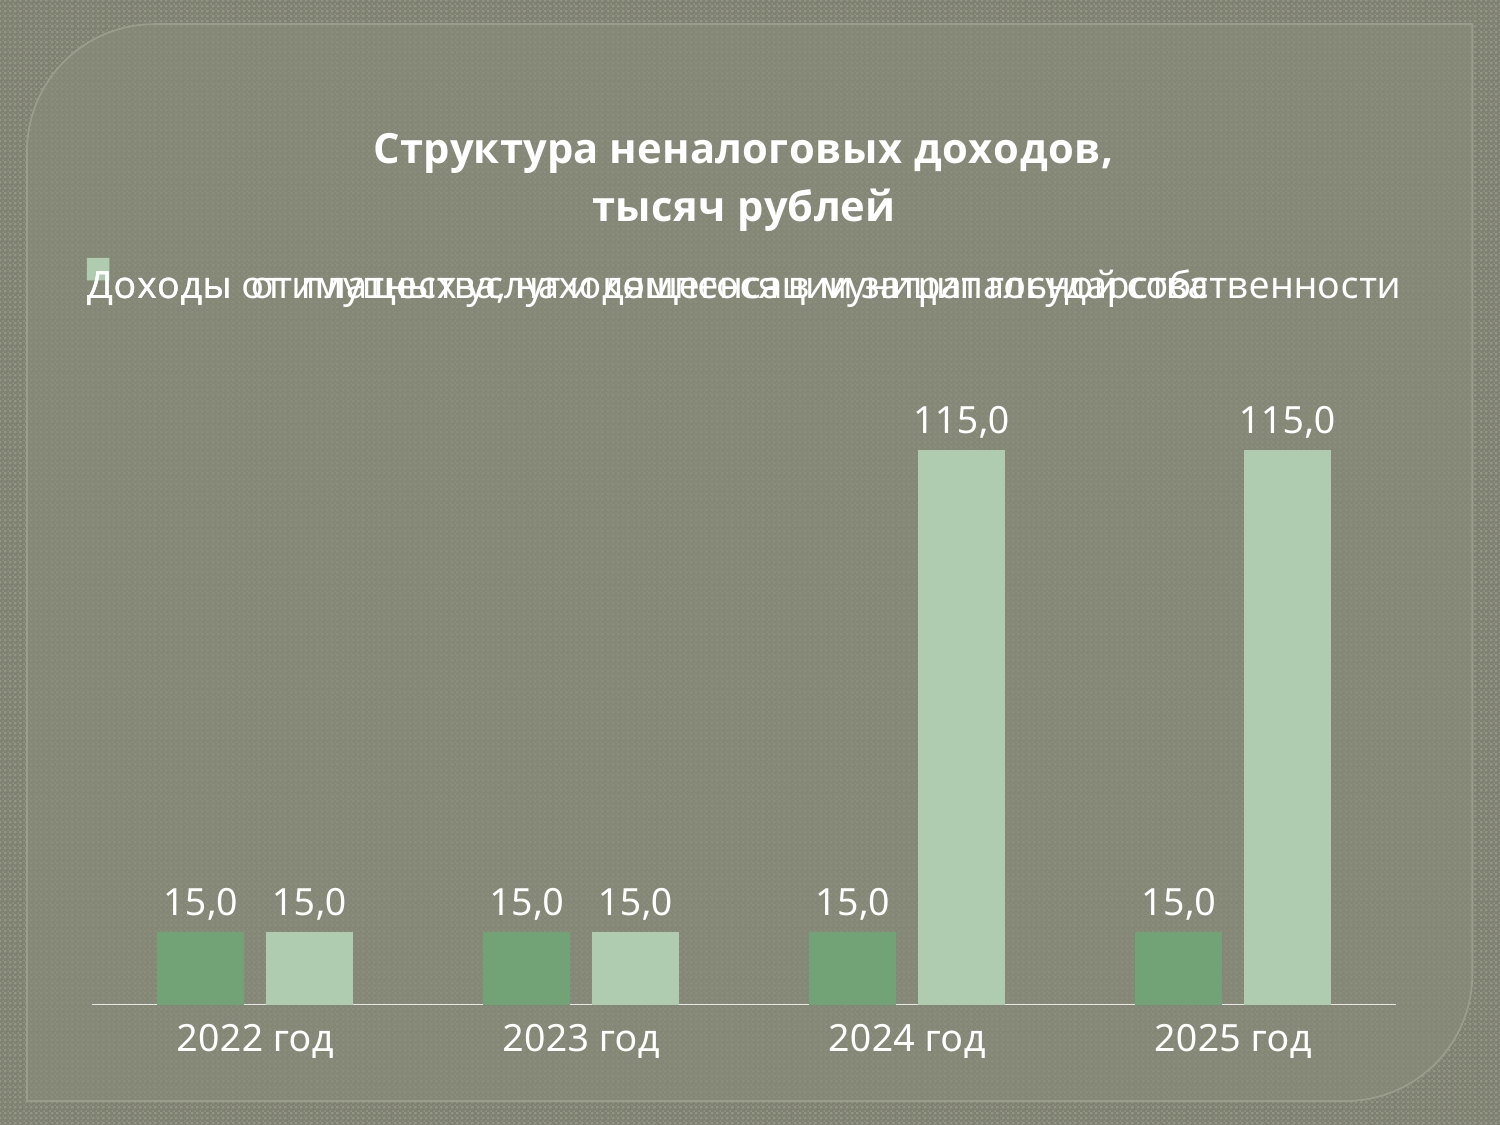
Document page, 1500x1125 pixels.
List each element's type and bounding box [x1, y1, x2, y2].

chart [64, 77, 1424, 1083]
